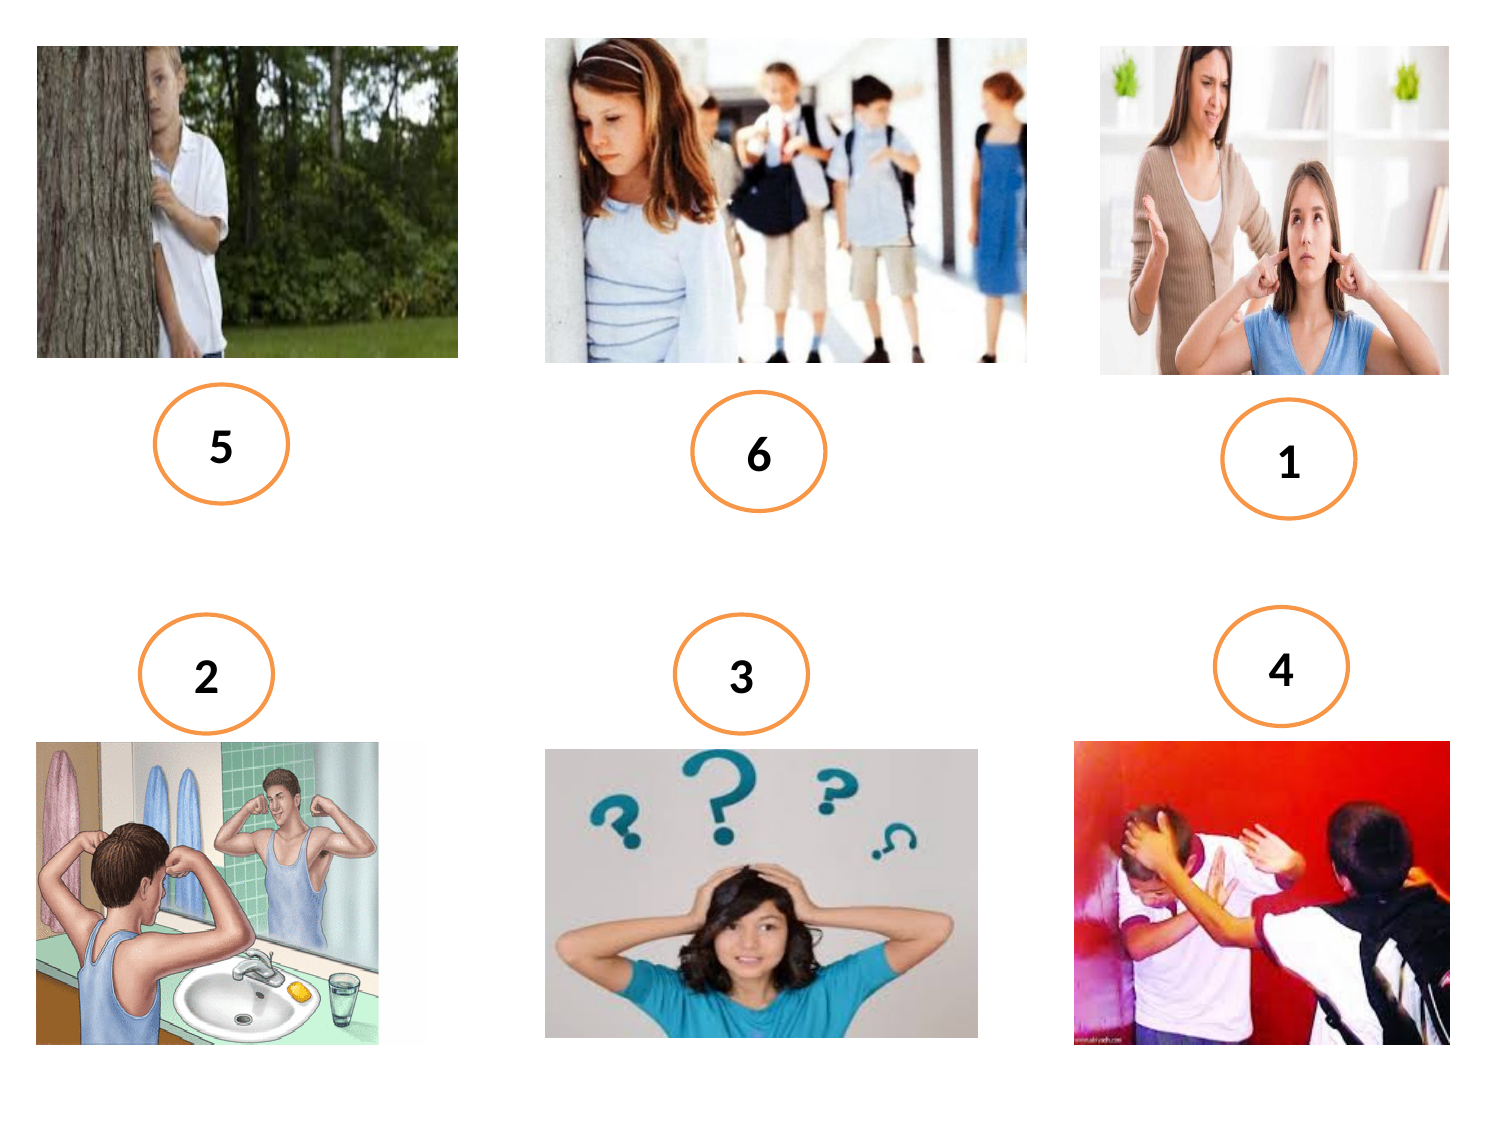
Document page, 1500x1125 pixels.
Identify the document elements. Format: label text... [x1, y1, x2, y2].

text_box 6 [690, 389, 828, 514]
picture [1074, 740, 1451, 1045]
text_box 4 [1212, 604, 1351, 729]
picture [544, 38, 1028, 363]
picture [35, 742, 428, 1045]
picture [37, 46, 458, 358]
picture [1099, 45, 1449, 376]
text_box 1 [1220, 397, 1358, 521]
text_box 5 [152, 382, 291, 506]
text_box 3 [672, 612, 811, 736]
text_box 2 [137, 612, 276, 736]
picture [544, 749, 978, 1038]
